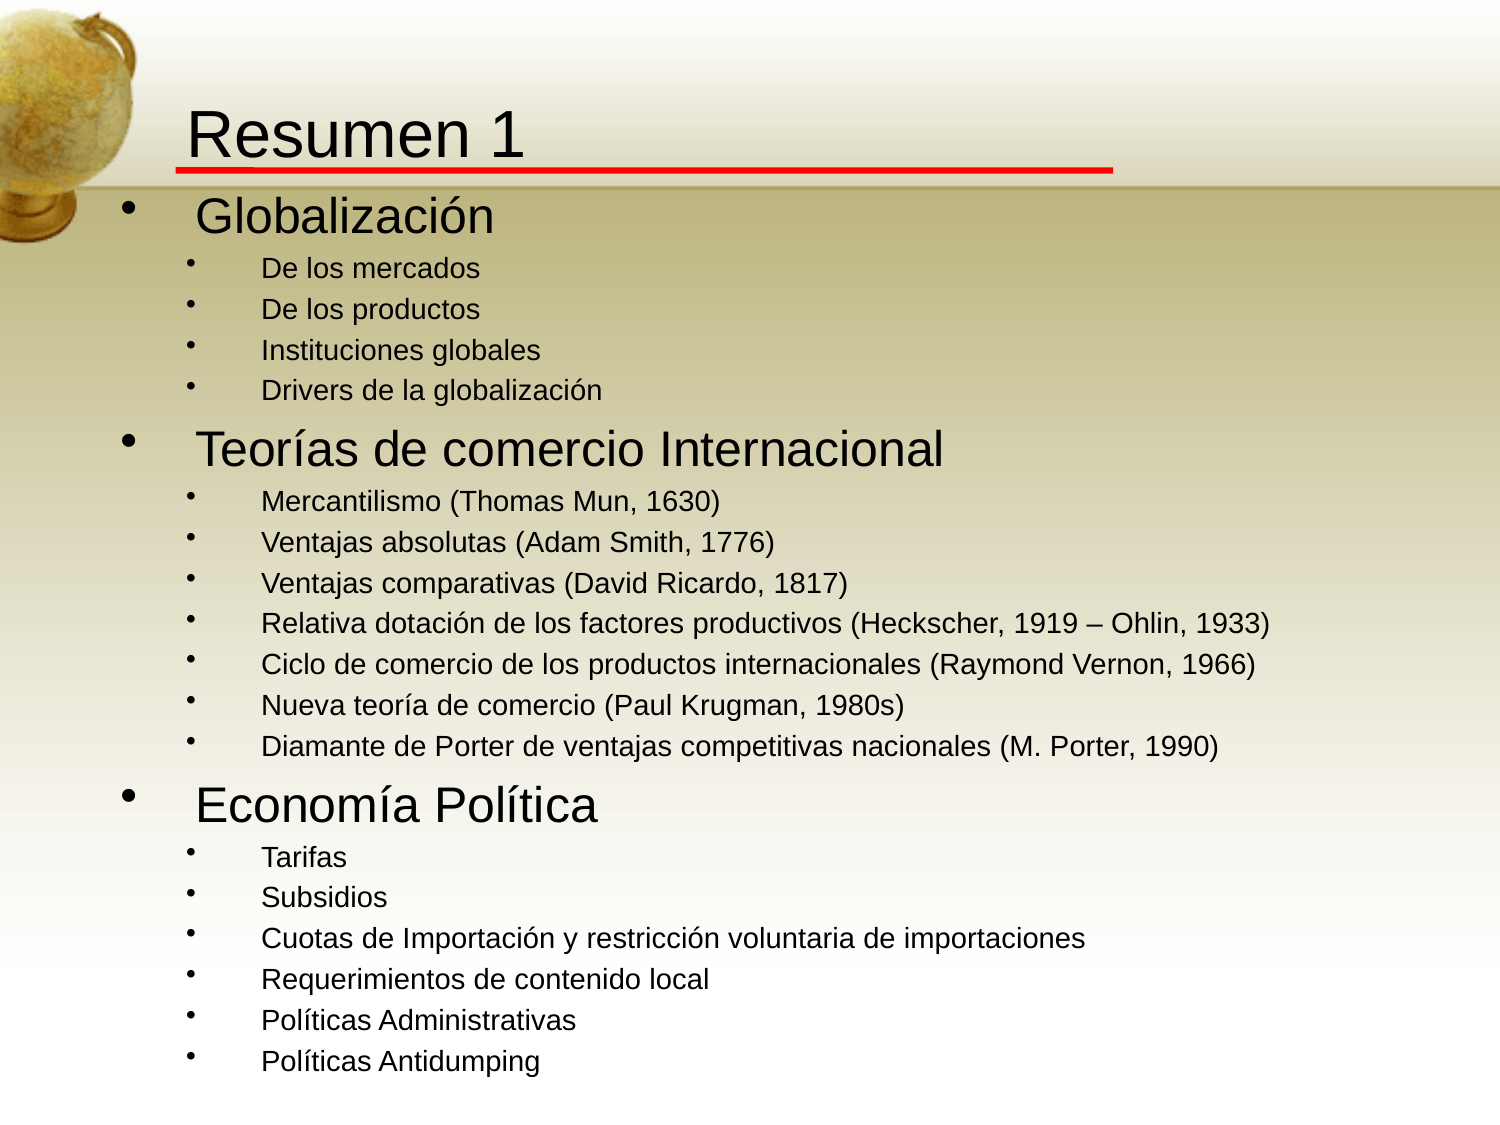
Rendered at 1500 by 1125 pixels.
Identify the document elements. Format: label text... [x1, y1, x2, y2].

list Globalización De los mercados De los productos Instituciones globales Drivers de la globalización Teorías de comercio Internacional Mercantilismo (Thomas Mun, 1630) Ventajas absolutas (Adam Smith, 1776) Ventajas comparativas (David Ricardo, 1817) Relativa dotación de los factores productivos (Heckscher, 1919 – Ohlin, 1933) Ciclo de comercio de los productos internacionales (Raymond Vernon, 1966) Nueva teoría de comercio (Paul Krugman, 1980s) Diamante de Porter de ventajas competitivas nacionales (M. Porter, 1990) Economía Política Tarifas Subsidios Cuotas de Importación y restricción voluntaria de importaciones Requerimientos de contenido local Políticas Administrativas Políticas Antidumping [105, 175, 1454, 1044]
title Resumen 1 [170, 36, 1436, 175]
picture [0, 0, 1500, 1125]
